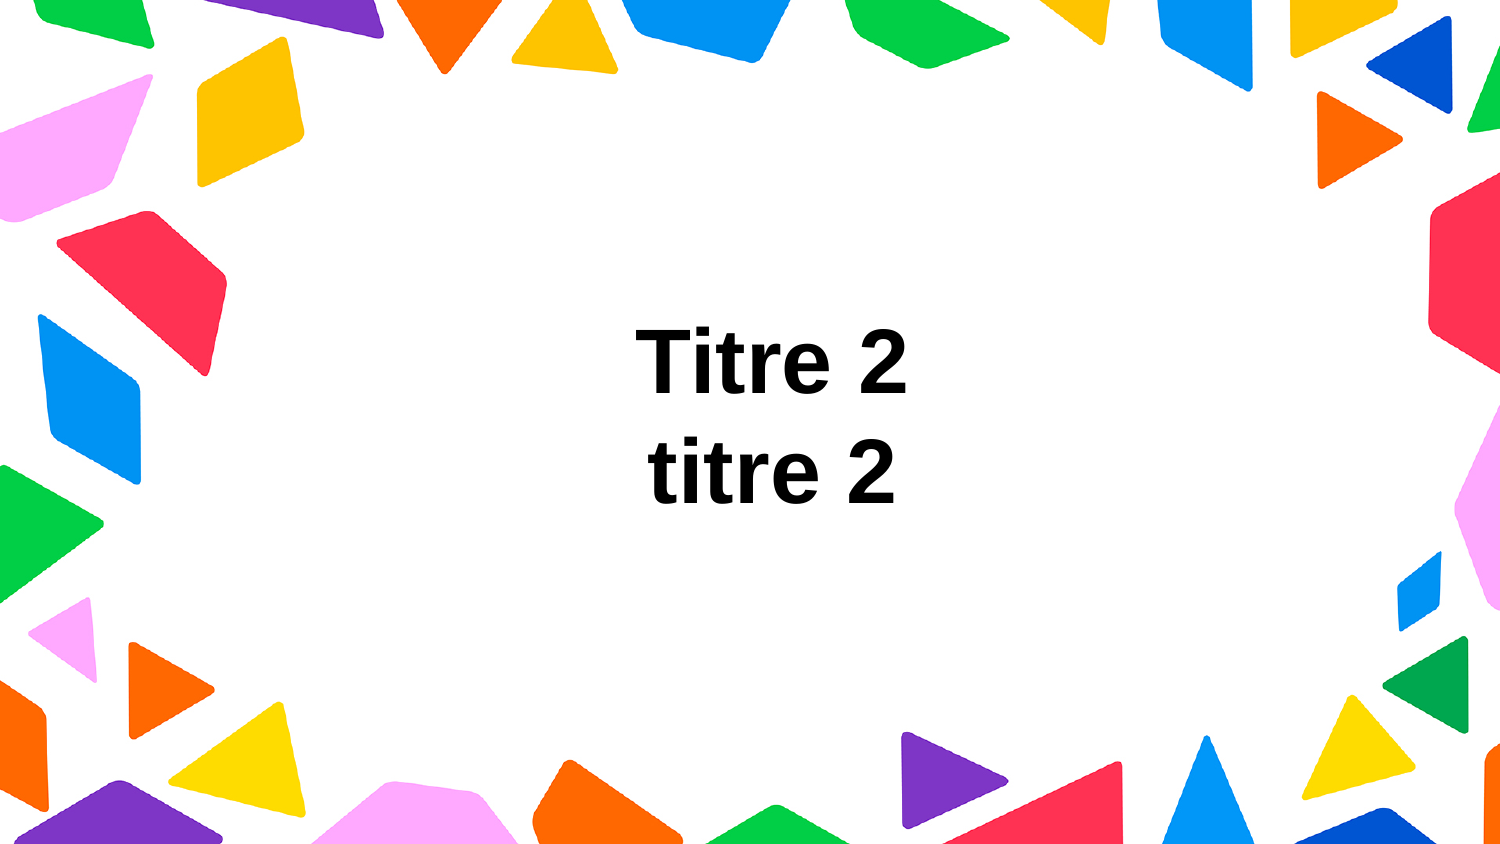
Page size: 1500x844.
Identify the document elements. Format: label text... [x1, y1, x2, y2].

title Titre 2 titre 2 [231, 286, 1315, 558]
picture [0, 0, 1500, 844]
